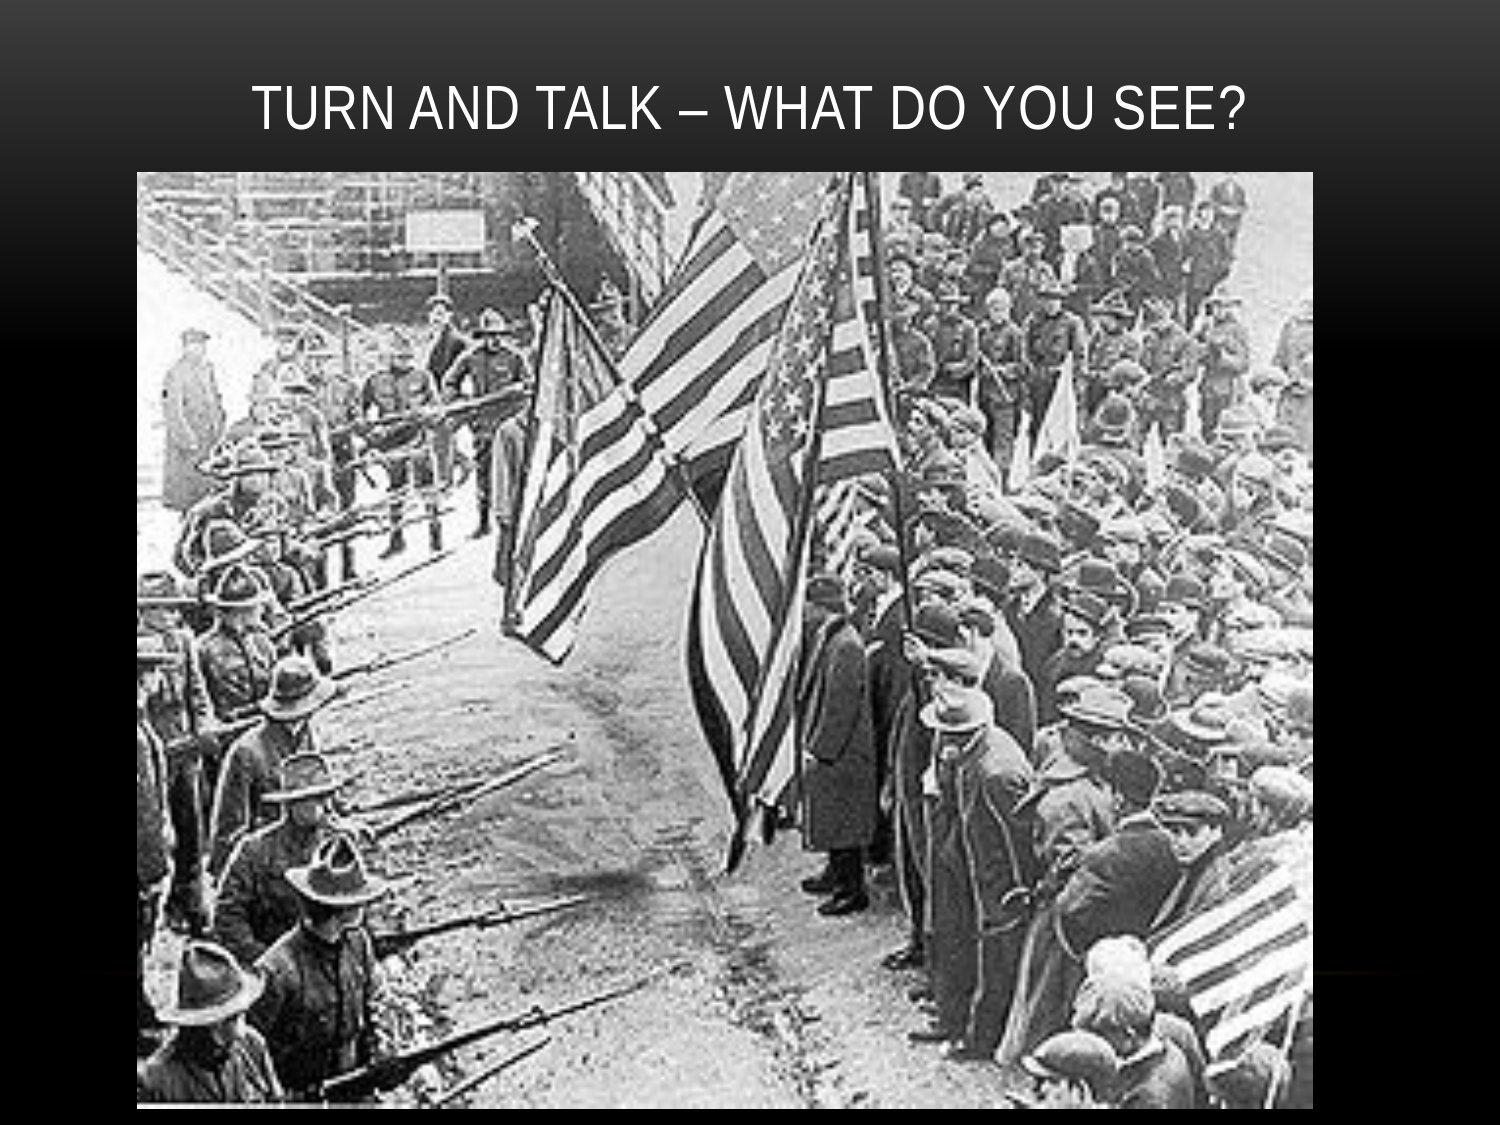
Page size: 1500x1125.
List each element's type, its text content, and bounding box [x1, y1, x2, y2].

picture [0, 0, 1500, 1125]
title Turn and Talk – What do you see? [99, 0, 1400, 150]
